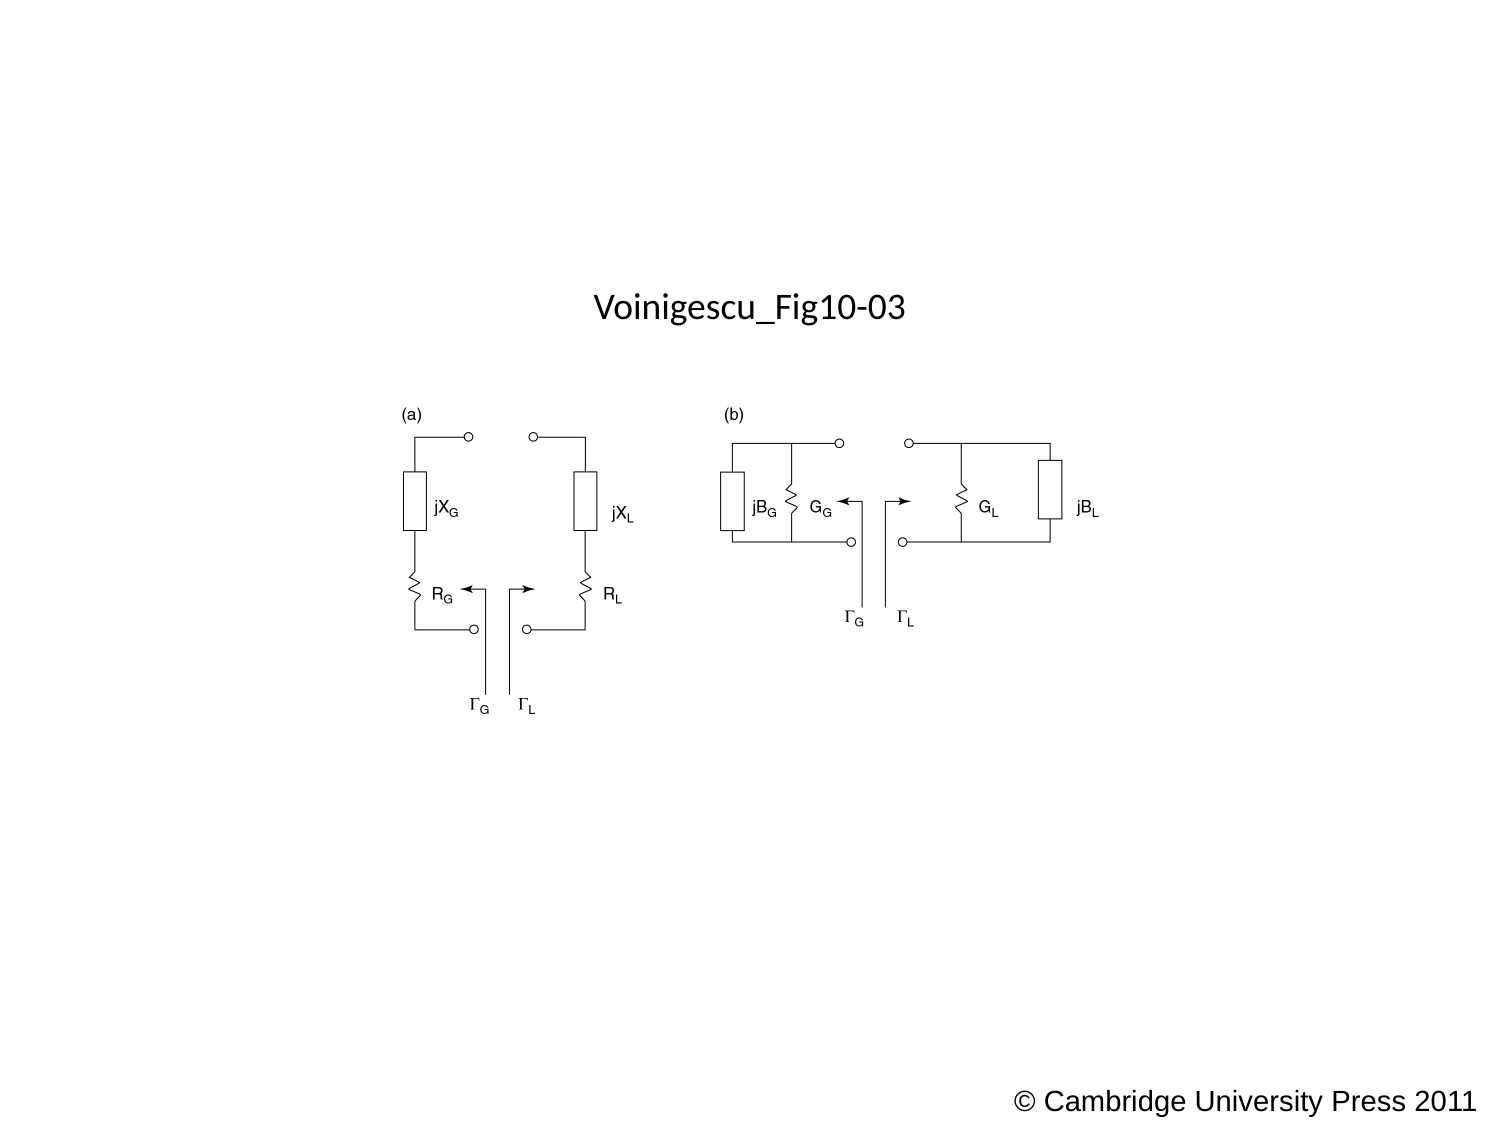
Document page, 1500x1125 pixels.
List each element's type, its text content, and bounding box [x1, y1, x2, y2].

text_box © Cambridge University Press 2011 [907, 1074, 1493, 1125]
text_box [401, 274, 1099, 720]
